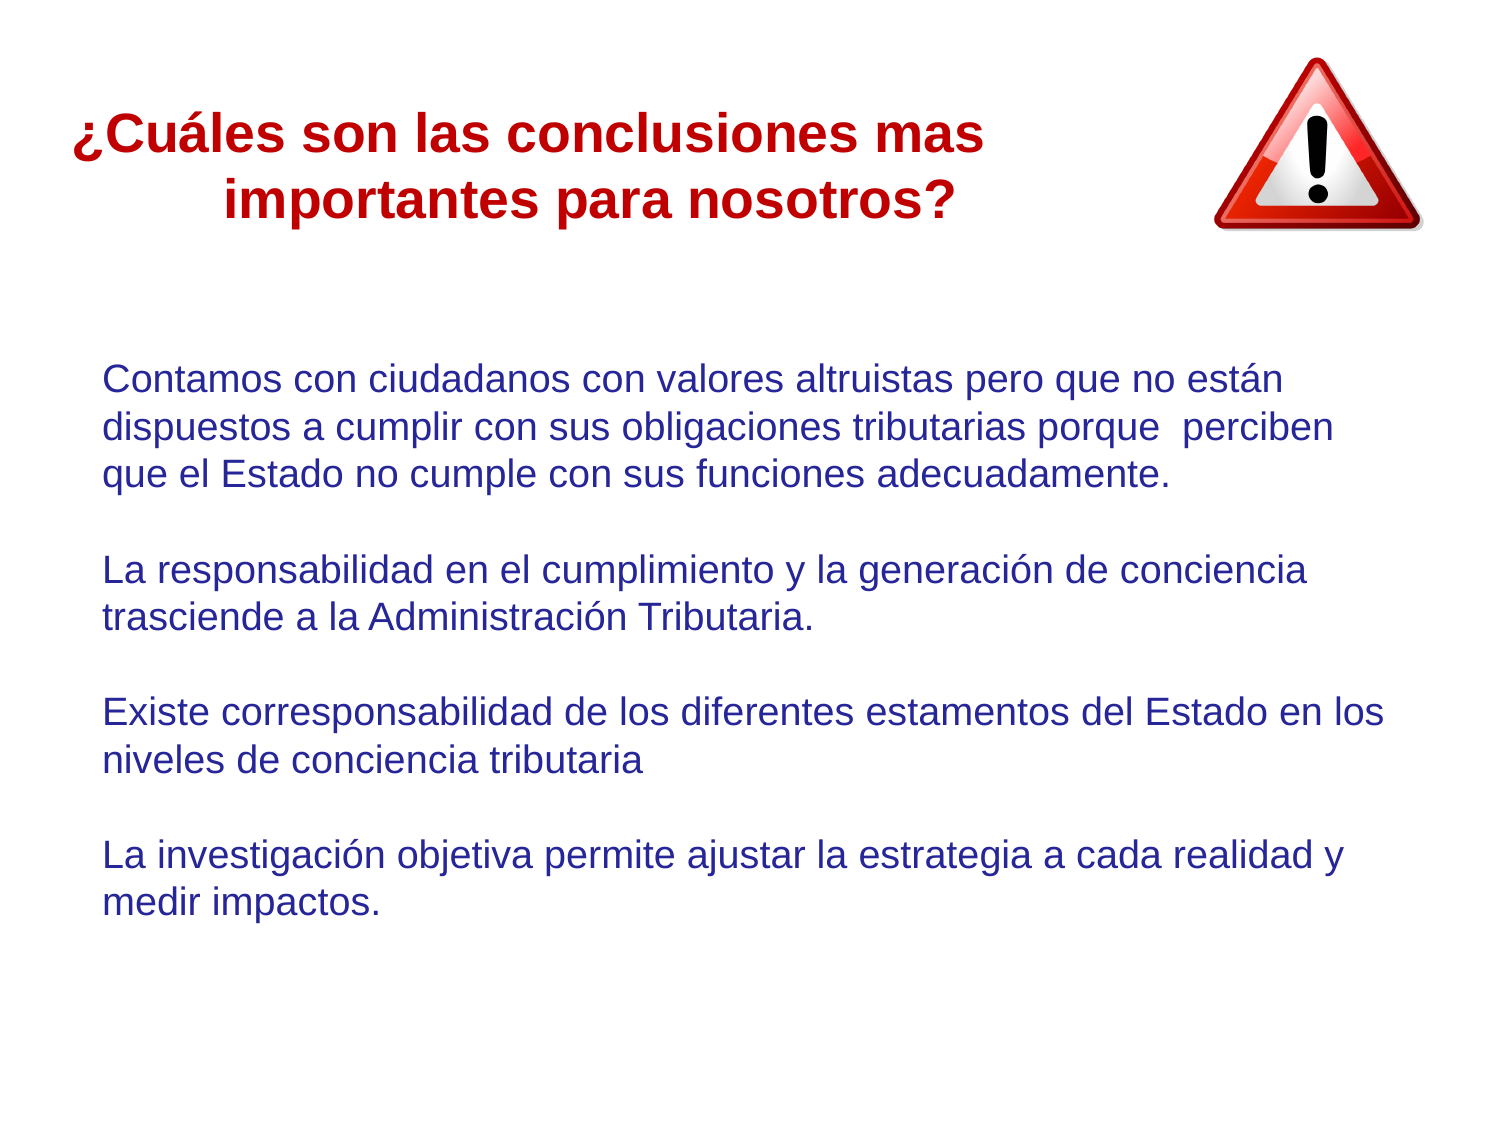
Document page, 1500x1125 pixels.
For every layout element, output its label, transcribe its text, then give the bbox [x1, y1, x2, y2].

picture [1210, 54, 1424, 232]
title ¿Cuáles son las conclusiones mas importantes para nosotros? Contamos con ciudadanos con valores altruistas pero que no están dispuestos a cumplir con sus obligaciones tributarias porque perciben que el Estado no cumple con sus funciones adecuadamente. La responsabilidad en el cumplimiento y la generación de conciencia trasciende a la Administración Tributaria. Existe corresponsabilidad de los diferentes estamentos del Estado en los niveles de conciencia tributaria La investigación objetiva permite ajustar la estrategia a cada realidad y medir impactos. [41, 90, 1412, 988]
